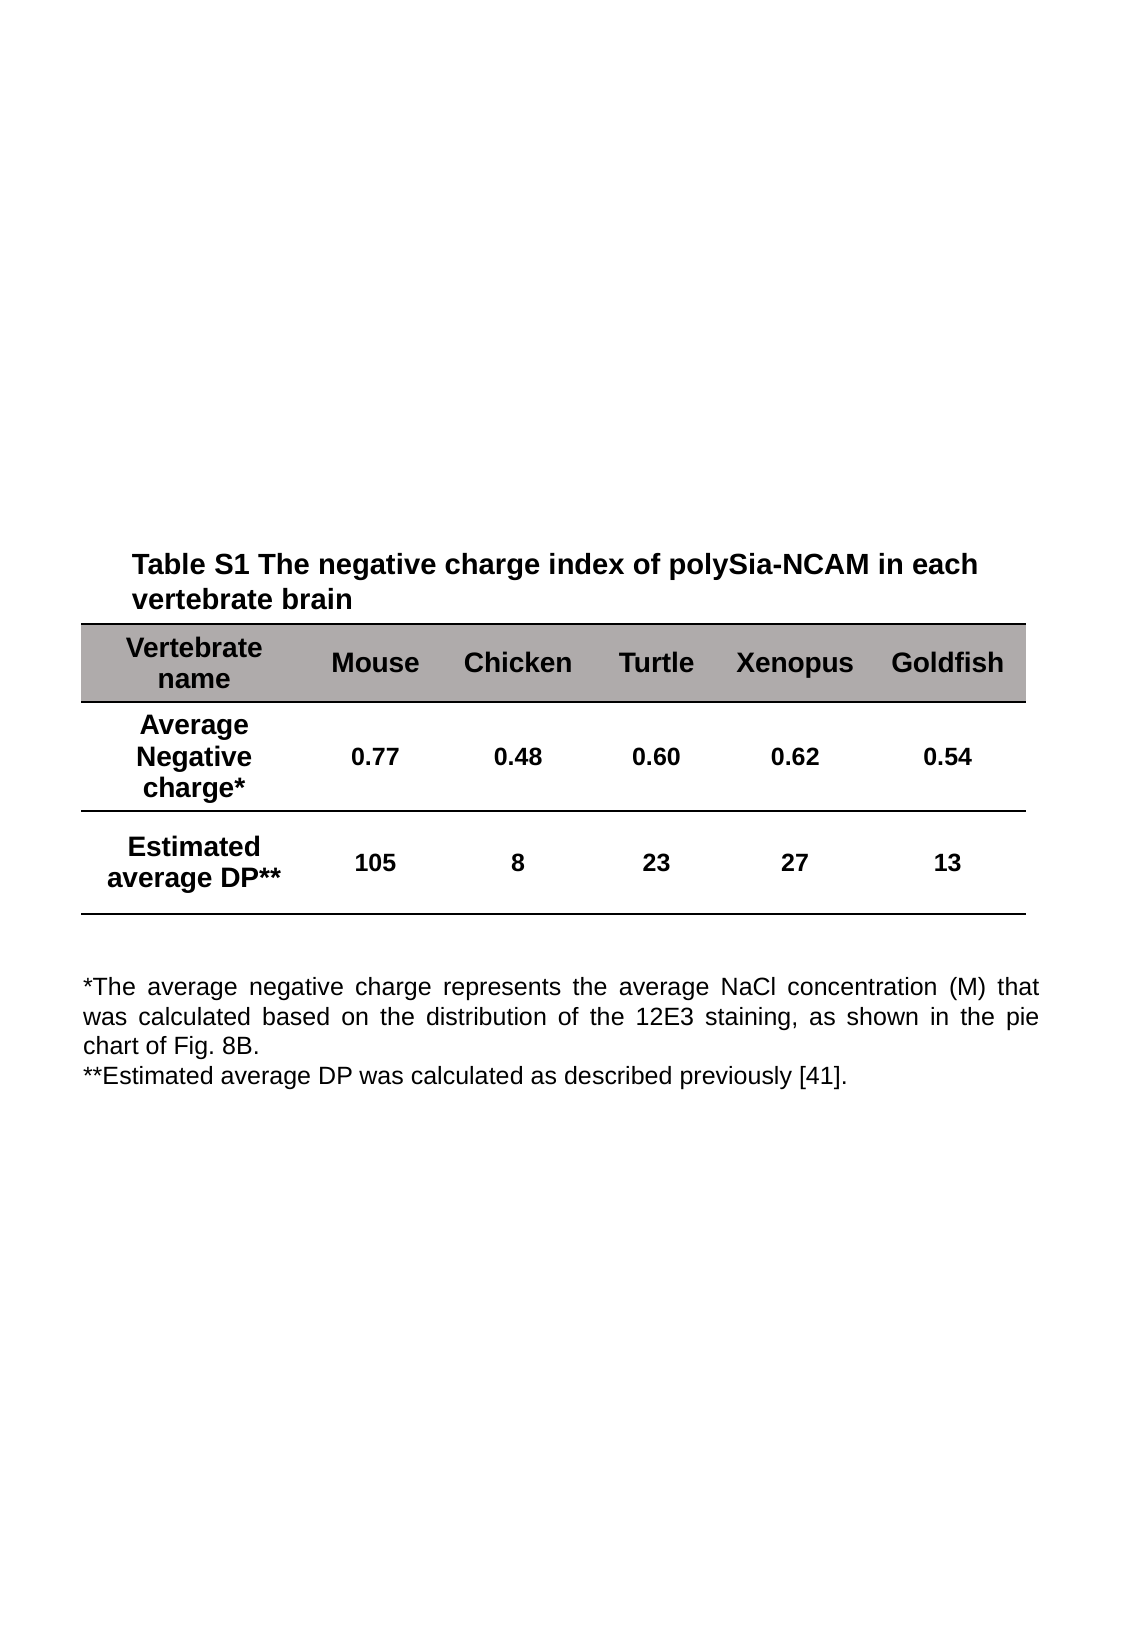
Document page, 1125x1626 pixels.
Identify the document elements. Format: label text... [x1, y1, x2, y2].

table_header Chicken [444, 625, 592, 701]
table_header Xenopus [721, 625, 870, 701]
table_cell 0.48 [444, 703, 592, 810]
table_cell 0.62 [721, 703, 870, 810]
table_header Vertebrate name [81, 625, 307, 701]
table_cell 13 [870, 812, 1026, 913]
text_box Table S1 The negative charge index of polySia-NCAM in each vertebrate brain [117, 538, 1123, 623]
table_cell 0.77 [307, 703, 444, 810]
table_cell Average Negative charge* [81, 703, 307, 810]
table_header Goldfish [870, 625, 1026, 701]
table_cell 8 [444, 812, 592, 913]
text_box *The average negative charge represents the average NaCl concentration (M) that was calculated based on the distribution of the 12E3 staining, as shown in the pie chart of Fig. 8B. **Estimated average DP was calculated as described previously [41]. [68, 932, 1057, 1128]
table_cell 0.54 [870, 703, 1026, 810]
table_header Turtle [592, 625, 721, 701]
table_header Mouse [307, 625, 444, 701]
table_cell 105 [307, 812, 444, 913]
table_cell 27 [721, 812, 870, 913]
table_cell 0.60 [592, 703, 721, 810]
table_cell Estimated average DP** [81, 812, 307, 913]
table_cell 23 [592, 812, 721, 913]
